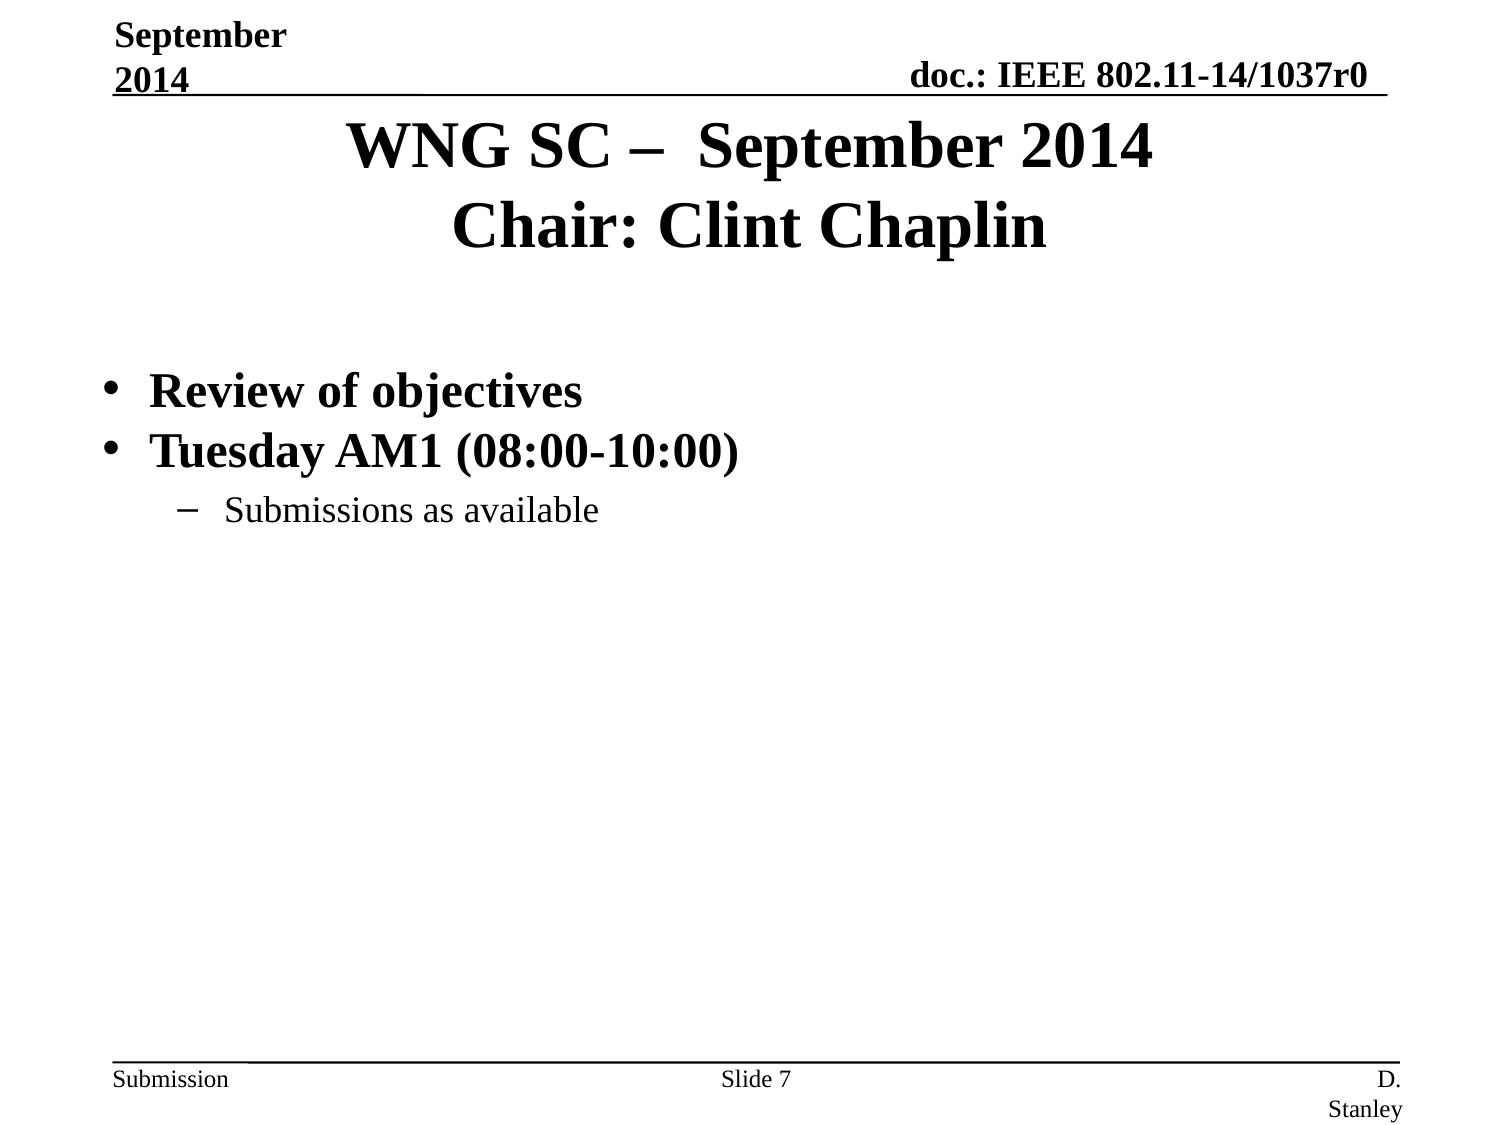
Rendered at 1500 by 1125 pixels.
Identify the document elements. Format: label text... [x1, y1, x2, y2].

footer D. Stanley, Aruba Networks [1325, 1062, 1402, 1093]
text_box Review of objectives Tuesday AM1 (08:00-10:00) Submissions as available [87, 349, 1450, 588]
title WNG SC – September 2014 Chair: Clint Chaplin [112, 125, 1388, 238]
slide_number Slide 7 [712, 1062, 800, 1093]
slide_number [114, 54, 309, 100]
